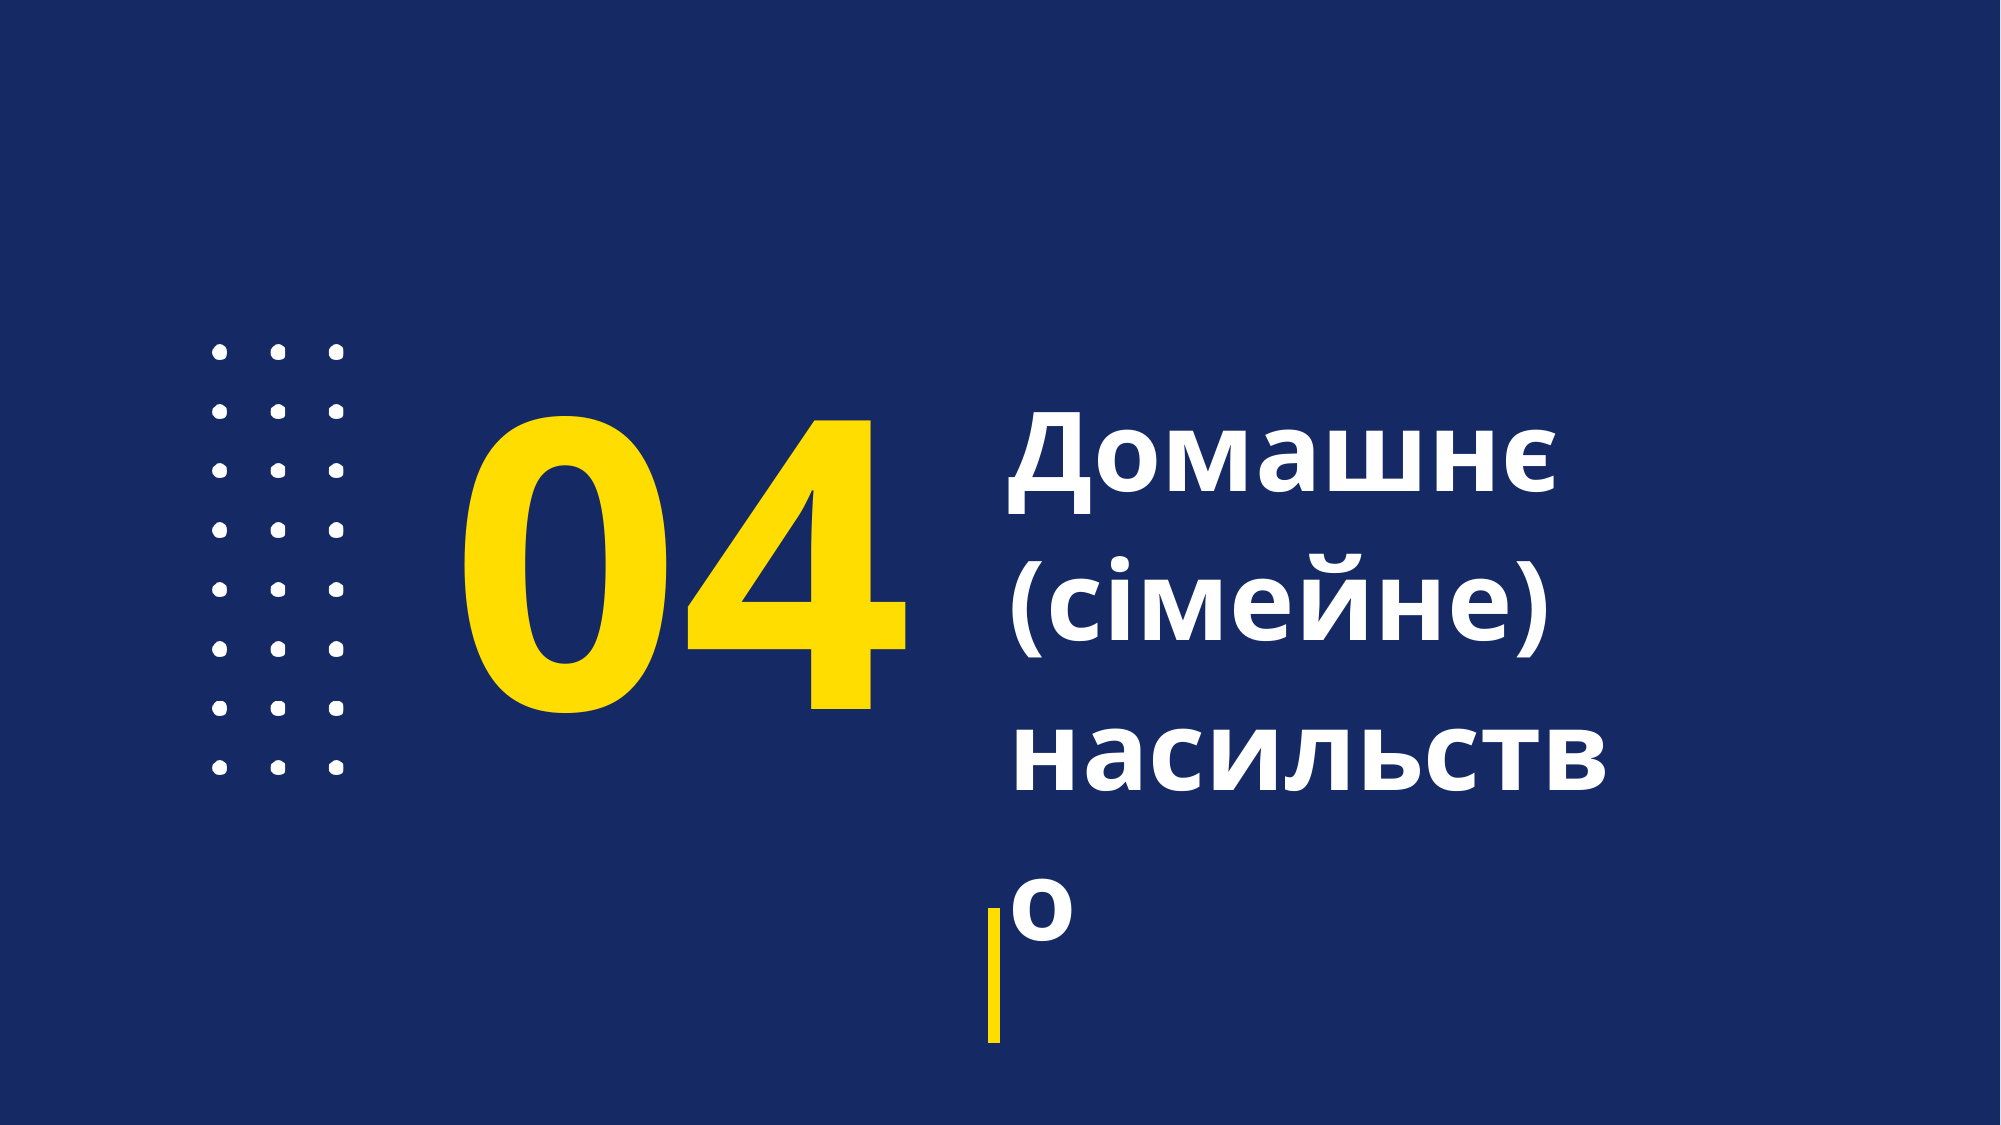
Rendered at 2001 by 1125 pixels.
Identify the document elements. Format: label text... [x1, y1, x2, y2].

text_box [270, 344, 286, 360]
text_box [212, 701, 227, 716]
text_box [328, 522, 344, 538]
text_box [212, 404, 227, 419]
text_box [328, 641, 344, 657]
text_box [212, 641, 227, 657]
text_box [212, 344, 227, 360]
text_box [270, 582, 286, 597]
text_box [328, 701, 344, 716]
text_box [270, 760, 286, 775]
text_box [270, 522, 286, 538]
text_box [328, 344, 344, 360]
text_box Домашнє (сімейне) насильство [1006, 350, 1649, 963]
text_box [270, 463, 286, 479]
text_box [328, 760, 344, 775]
text_box [212, 522, 227, 538]
text_box [328, 463, 344, 479]
title 04 [416, 302, 944, 791]
text_box [270, 641, 286, 657]
text_box [270, 701, 286, 716]
text_box [212, 463, 227, 479]
text_box [212, 582, 227, 597]
text_box [270, 404, 286, 419]
text_box [328, 582, 344, 597]
text_box [212, 760, 227, 775]
text_box [328, 404, 344, 419]
